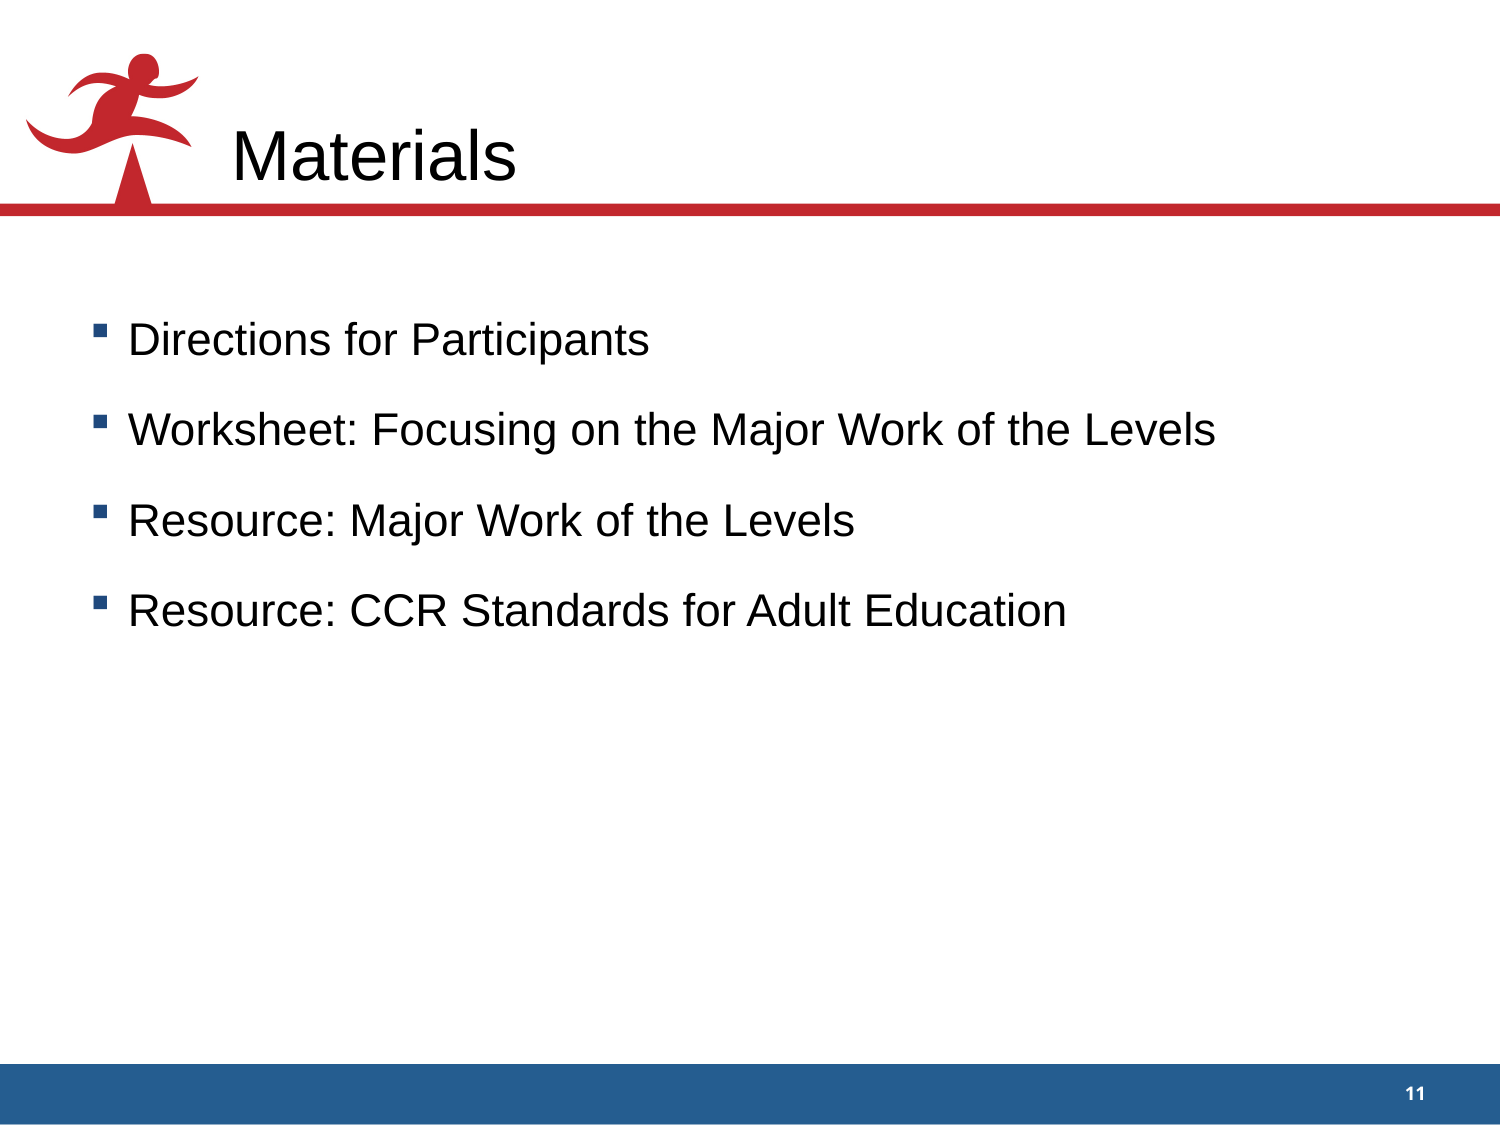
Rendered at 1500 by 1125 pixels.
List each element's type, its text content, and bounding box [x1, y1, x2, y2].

picture [0, 0, 1500, 1125]
list Directions for Participants Worksheet: Focusing on the Major Work of the Levels Resource: Major Work of the Levels Resource: CCR Standards for Adult Education [75, 291, 1394, 767]
title Materials [216, 26, 1500, 204]
